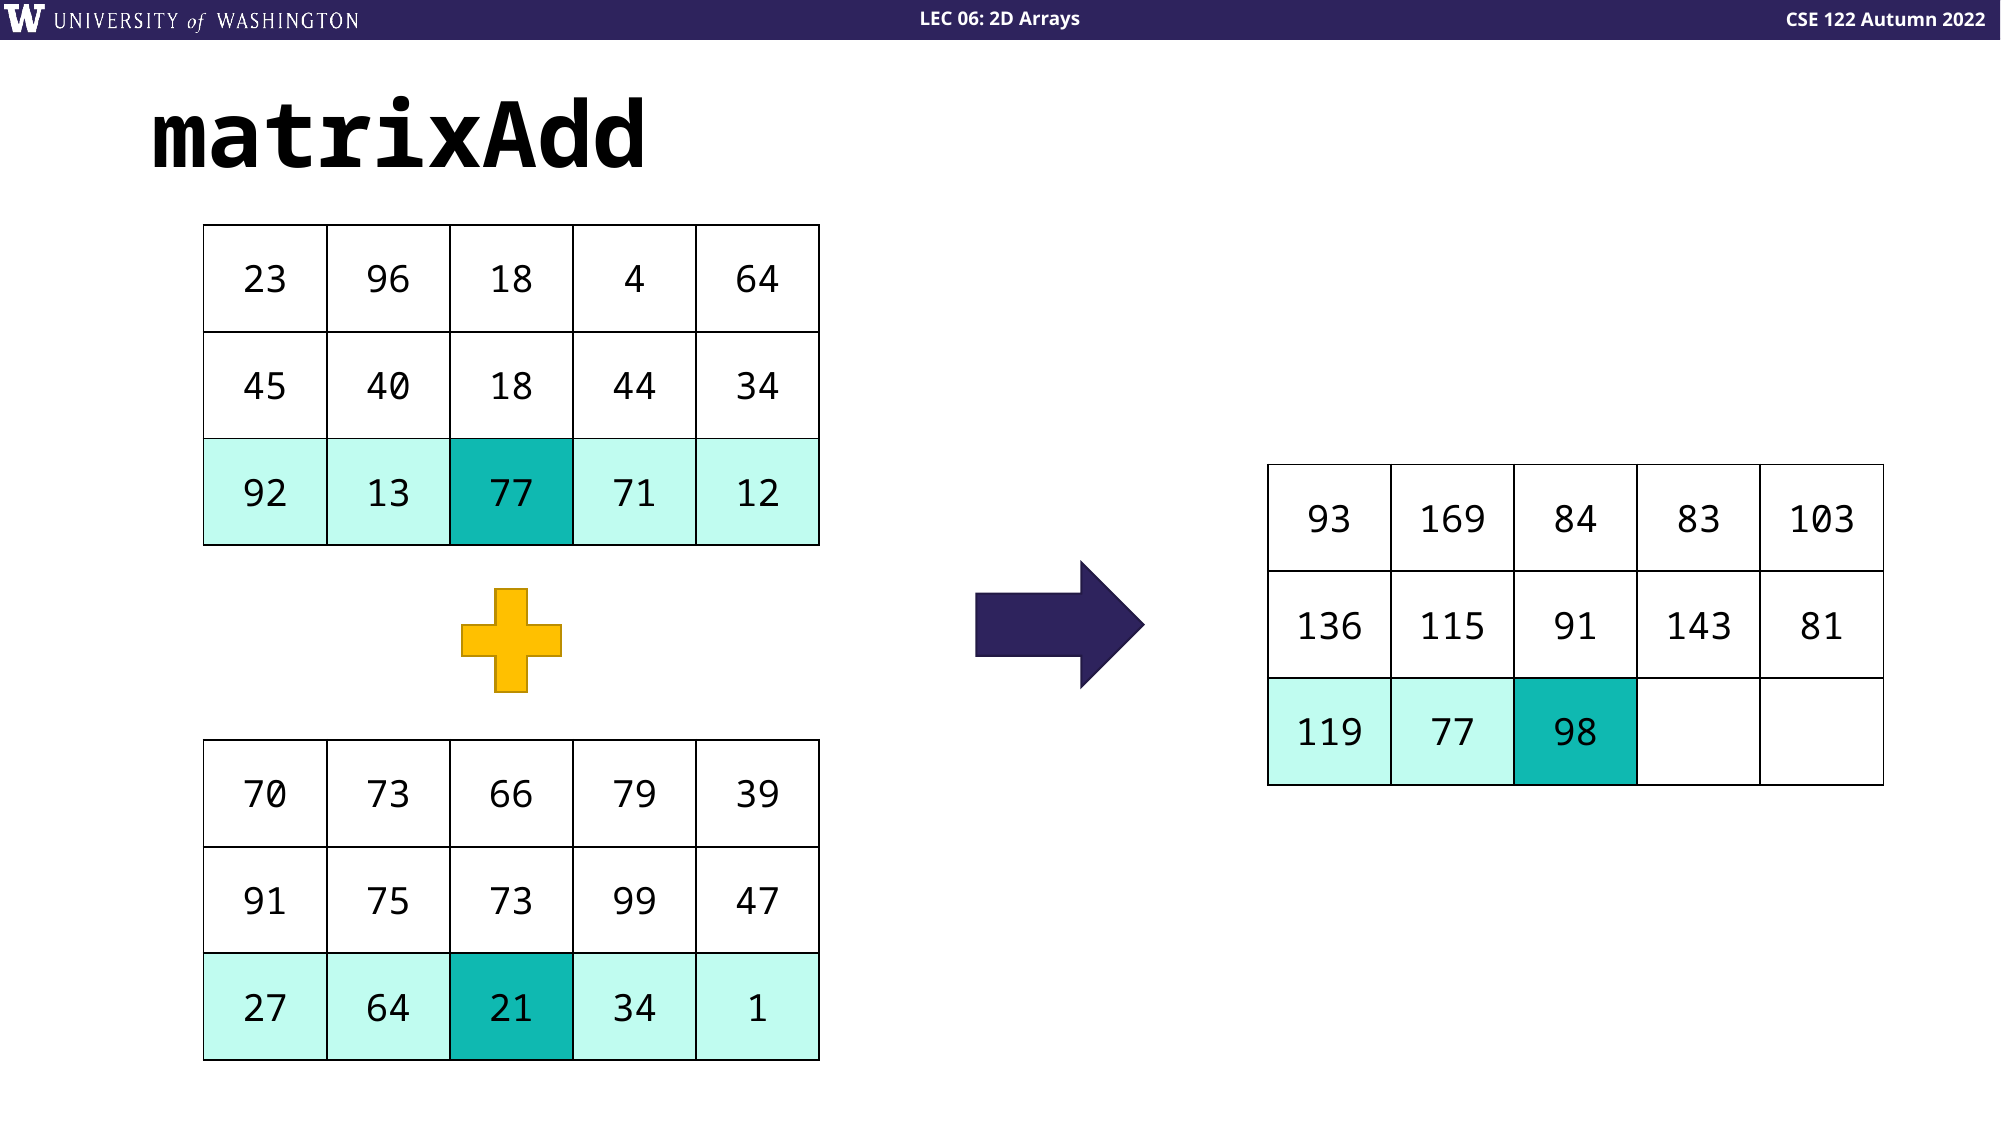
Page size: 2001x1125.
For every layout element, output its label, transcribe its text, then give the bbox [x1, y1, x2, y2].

table_cell 45 [204, 333, 326, 438]
table_header 103 [1761, 465, 1883, 570]
table_cell 34 [574, 954, 695, 1059]
table_header 83 [1638, 465, 1759, 570]
table_cell 73 [451, 848, 572, 952]
table_cell 18 [451, 333, 572, 438]
table_header 23 [204, 226, 326, 331]
table_header 79 [574, 741, 695, 846]
table_header 96 [328, 226, 449, 331]
table_header 169 [1392, 465, 1513, 570]
table_cell 143 [1638, 572, 1759, 677]
table_cell 12 [697, 439, 818, 544]
table_cell [1761, 679, 1883, 784]
text_box [975, 560, 1145, 690]
table_header 93 [1269, 465, 1390, 570]
table_cell 71 [574, 439, 695, 544]
table_header 18 [451, 226, 572, 331]
table_cell 91 [204, 848, 326, 952]
table_cell 1 [697, 954, 818, 1059]
table_cell 136 [1269, 572, 1390, 677]
table_cell 92 [204, 439, 326, 544]
table_cell 119 [1269, 679, 1390, 784]
table_header 4 [574, 226, 695, 331]
table_cell 34 [697, 333, 818, 438]
table_cell [1638, 679, 1759, 784]
text_box [461, 588, 562, 693]
table_cell 75 [328, 848, 449, 952]
table_cell 47 [697, 848, 818, 952]
table_cell 99 [574, 848, 695, 952]
table_cell 81 [1761, 572, 1883, 677]
table_header 70 [204, 741, 326, 846]
table_cell 27 [204, 954, 326, 1059]
table_cell 115 [1392, 572, 1513, 677]
table_cell 64 [328, 954, 449, 1059]
table_cell 91 [1515, 572, 1636, 677]
title matrixAdd [137, 74, 1863, 200]
table_header 39 [697, 741, 818, 846]
table_cell 40 [328, 333, 449, 438]
table_cell 77 [451, 439, 572, 544]
table_cell 13 [328, 439, 449, 544]
table_header 64 [697, 226, 818, 331]
table_cell 21 [451, 954, 572, 1059]
table_cell 44 [574, 333, 695, 438]
table_cell 98 [1515, 679, 1636, 784]
table_header 84 [1515, 465, 1636, 570]
table_header 66 [451, 741, 572, 846]
picture [4, 4, 358, 33]
table_cell 77 [1392, 679, 1513, 784]
table_header 73 [328, 741, 449, 846]
